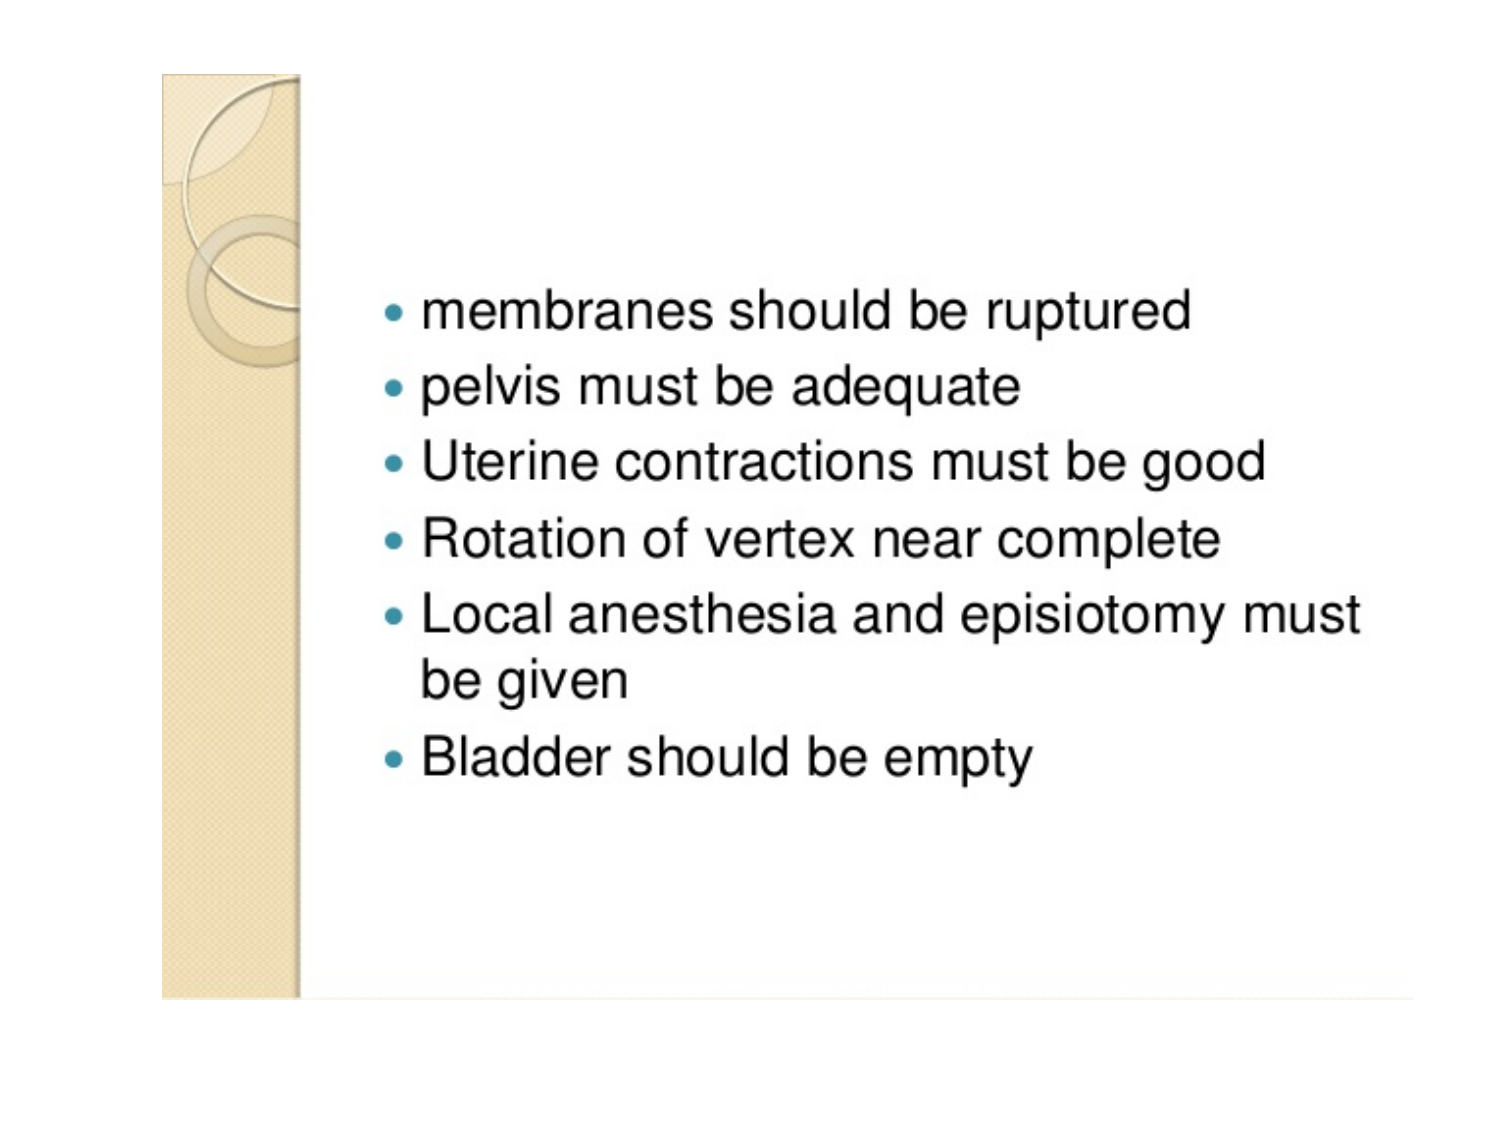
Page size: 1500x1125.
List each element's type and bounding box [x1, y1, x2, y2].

picture [162, 74, 1413, 1001]
